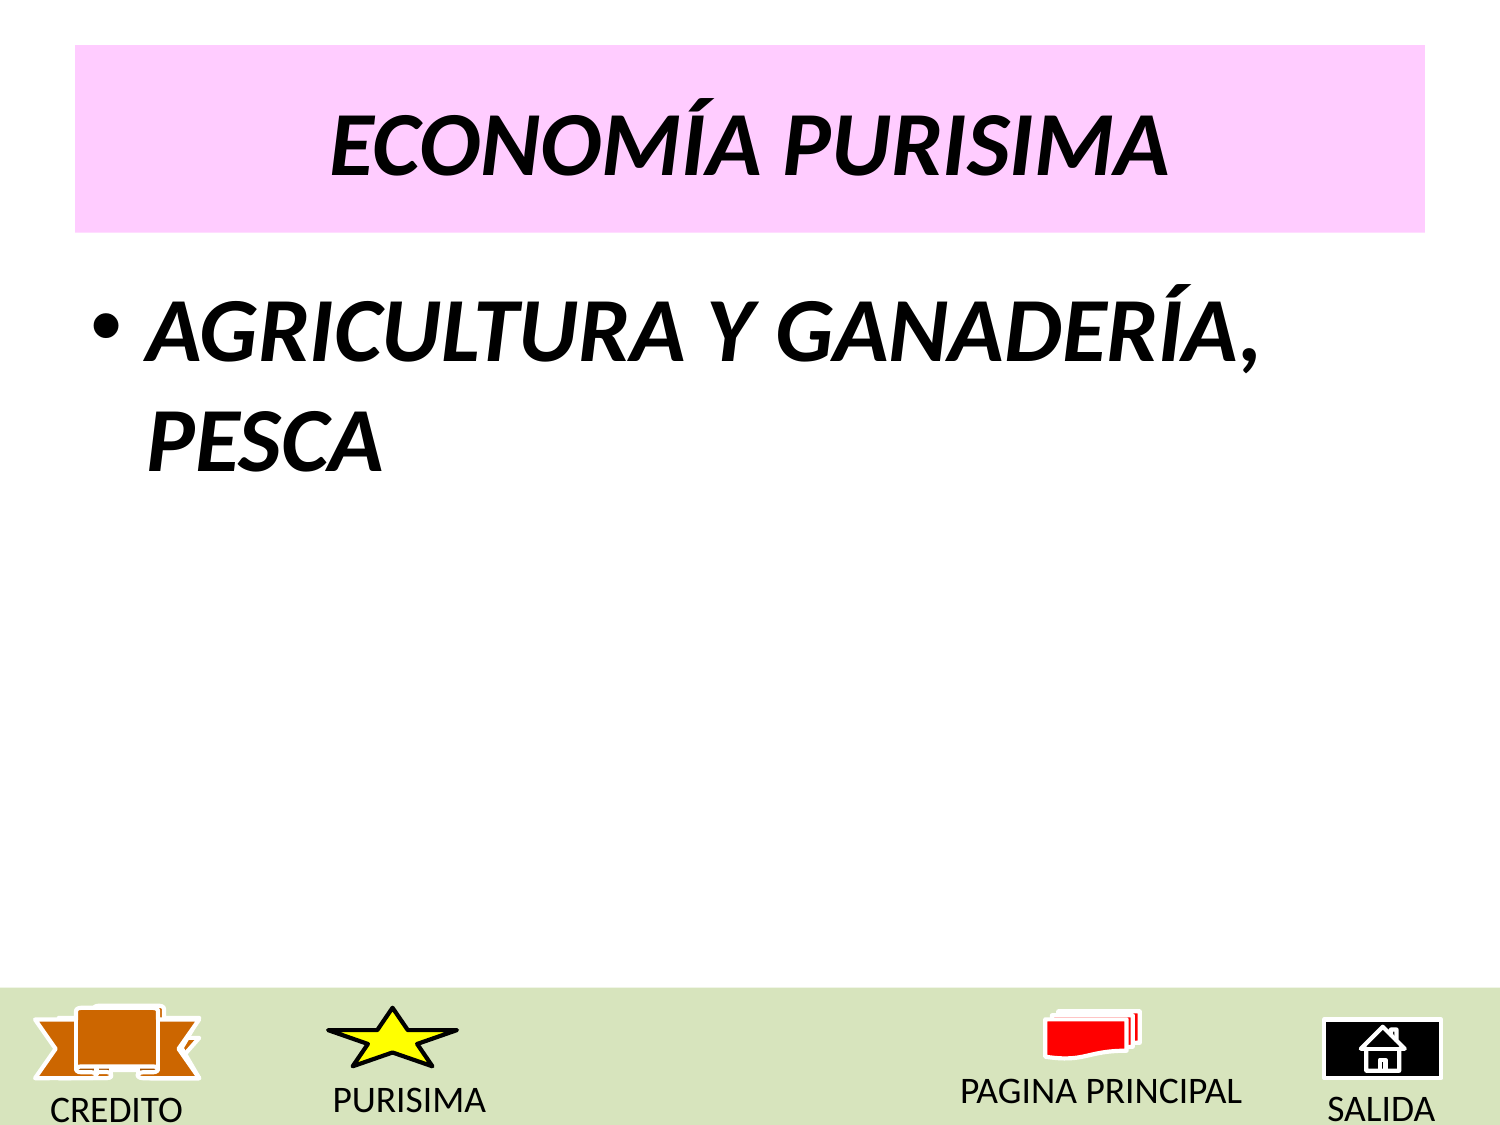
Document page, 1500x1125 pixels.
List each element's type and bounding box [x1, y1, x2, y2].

title [75, 45, 1425, 233]
list [75, 262, 1425, 633]
text_box [0, 986, 1500, 1125]
